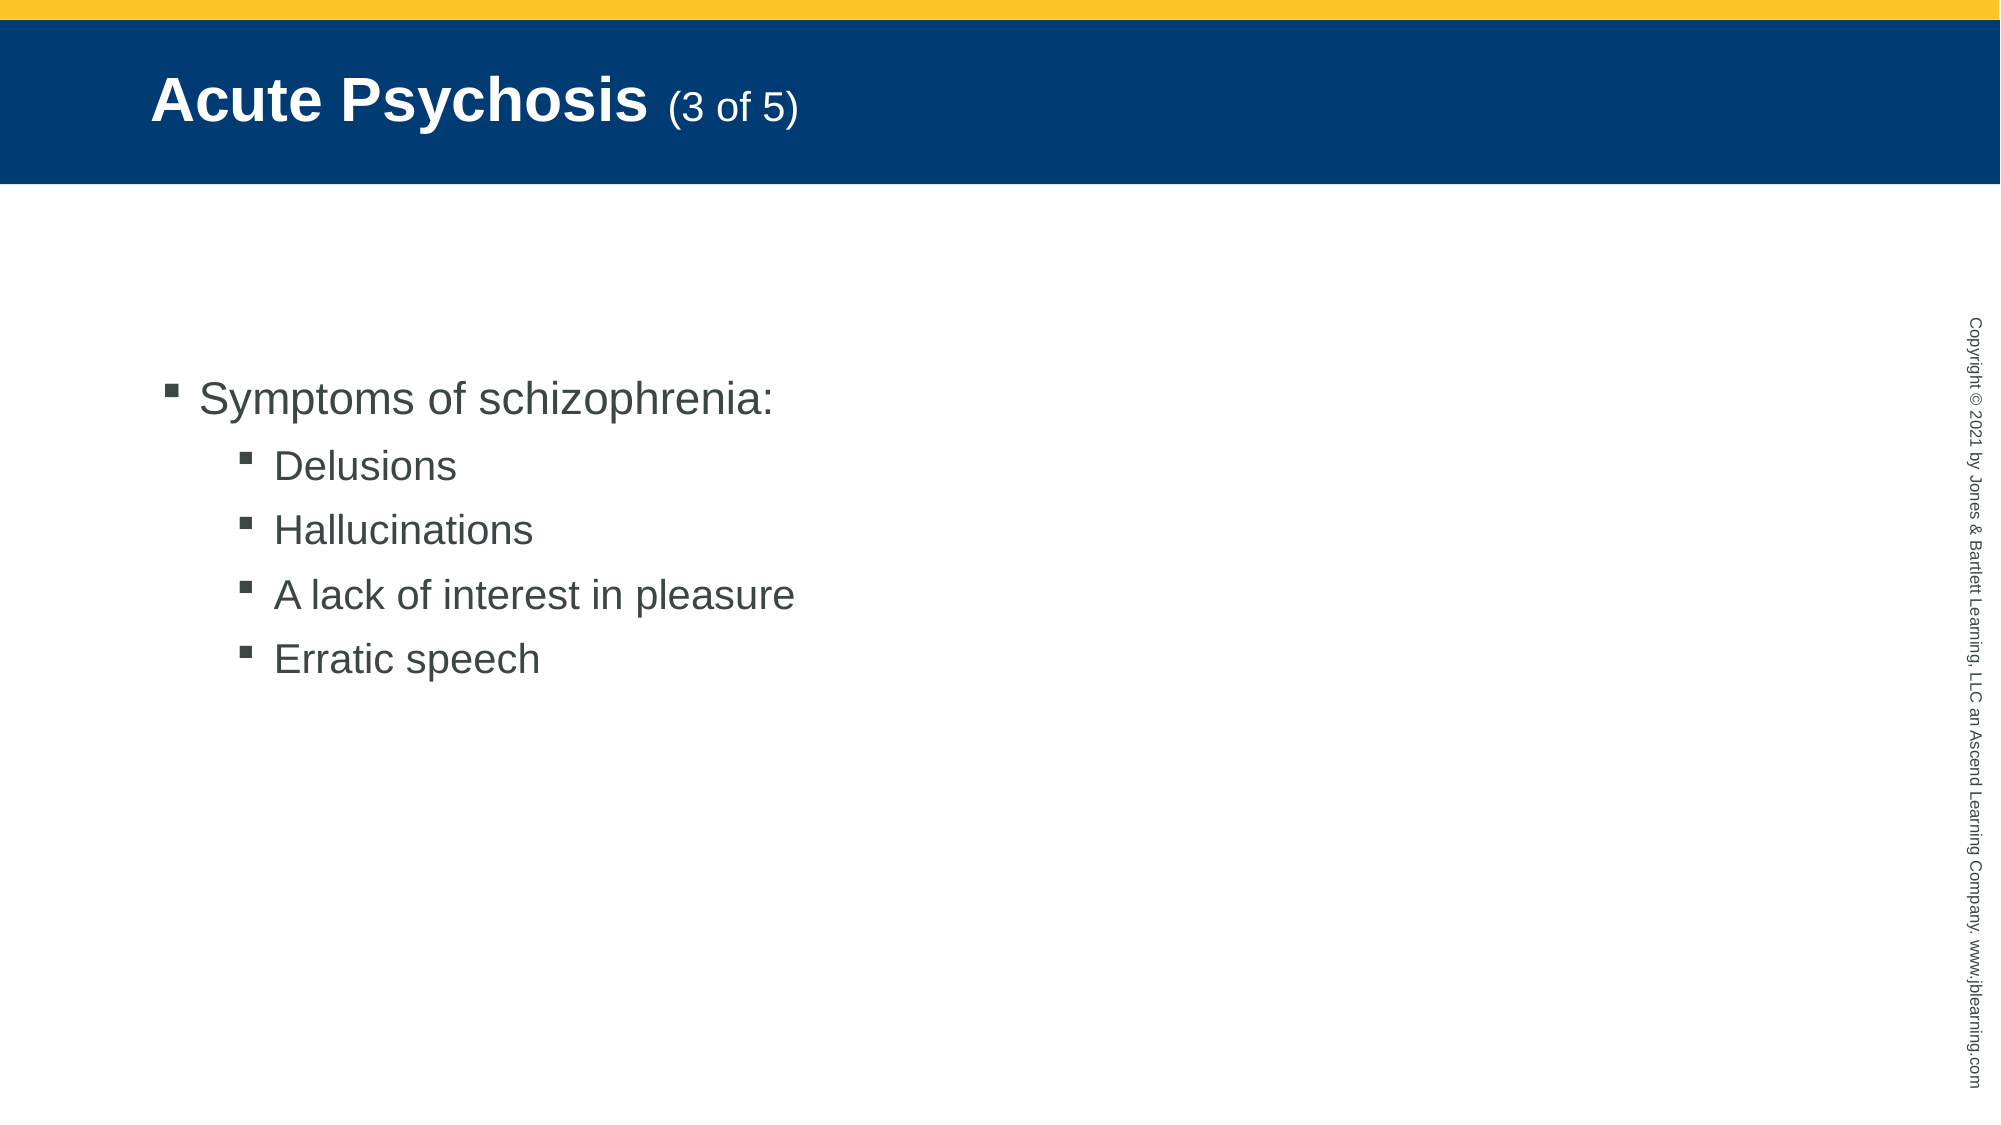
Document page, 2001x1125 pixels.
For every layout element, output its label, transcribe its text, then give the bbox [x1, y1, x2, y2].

title Acute Psychosis (3 of 5) [0, 19, 2000, 185]
list Symptoms of schizophrenia: Delusions Hallucinations A lack of interest in pleasure Erratic speech [146, 361, 1859, 1016]
